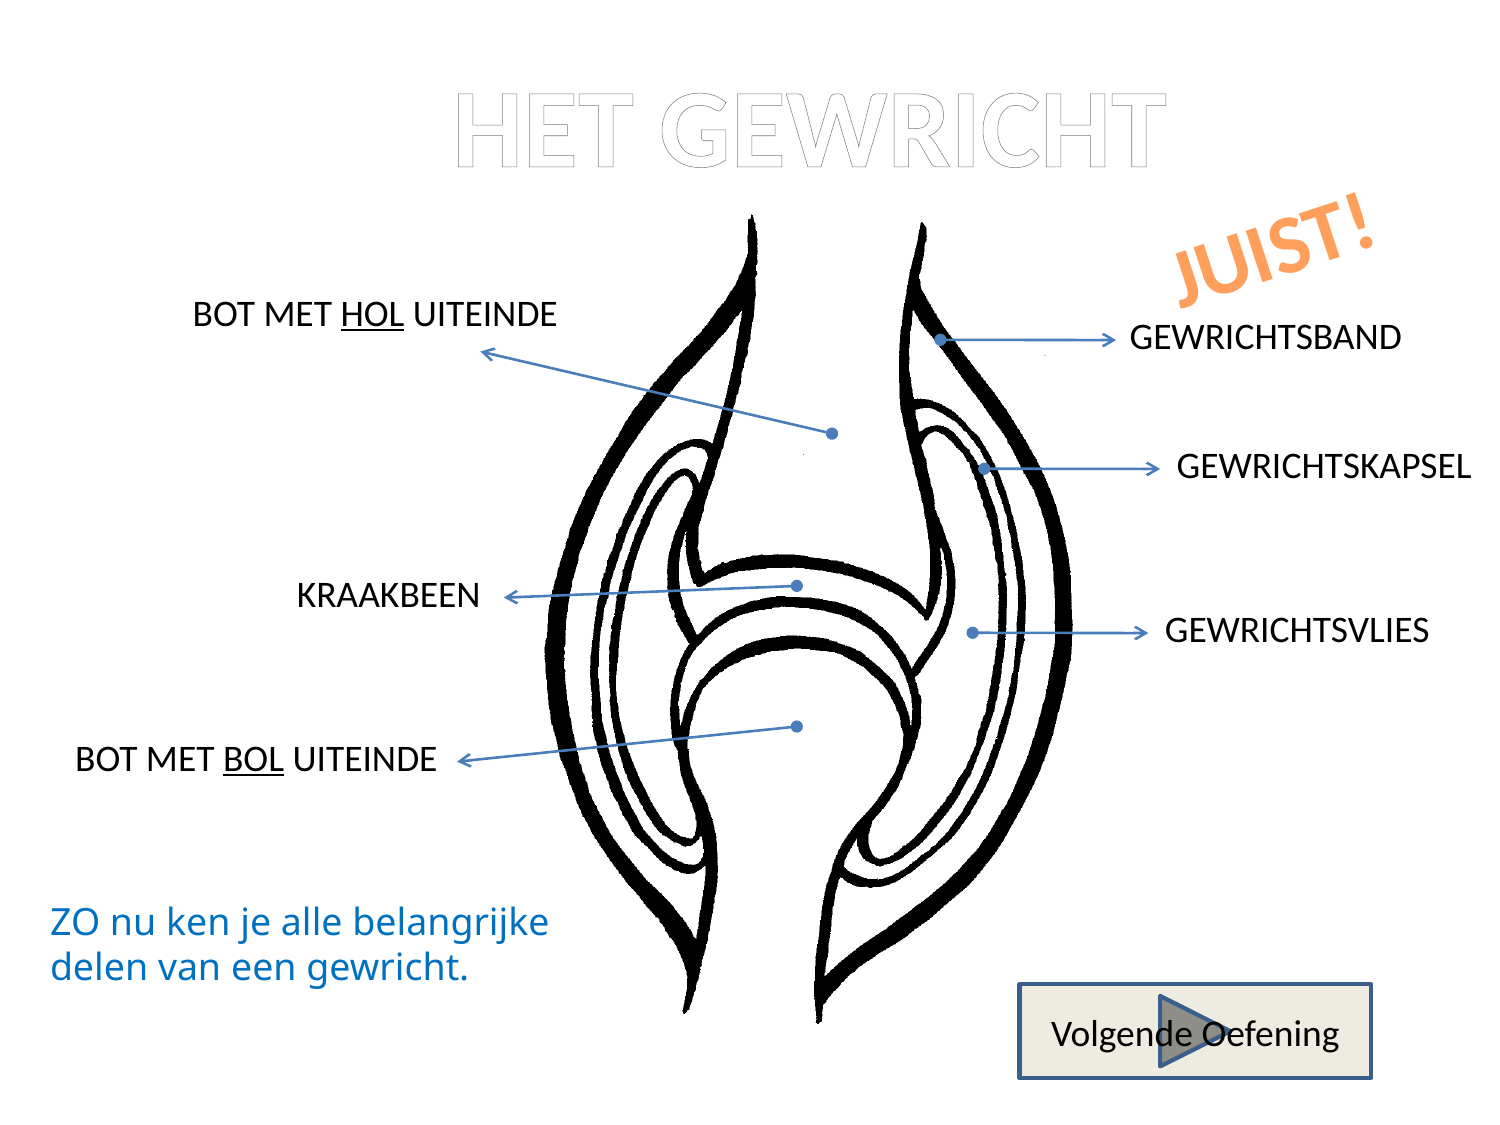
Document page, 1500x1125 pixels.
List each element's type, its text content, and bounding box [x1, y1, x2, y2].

picture [503, 163, 1114, 1067]
text_box BOT MET HOL UITEINDE [177, 281, 498, 341]
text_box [503, 585, 798, 598]
text_box KRAAKBEEN [282, 562, 496, 623]
text_box BOT MET BOL UITEINDE [60, 726, 453, 787]
text_box HET GEWRICHT [437, 46, 1183, 197]
text_box JUIST! [1137, 152, 1403, 304]
text_box GEWRICHTSKAPSEL [1161, 433, 1487, 494]
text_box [456, 726, 798, 762]
text_box GEWRICHTSVLIES [1150, 597, 1445, 658]
text_box ZO nu ken je alle belangrijke delen van een gewricht. [35, 890, 498, 996]
text_box GEWRICHTSBAND [1119, 304, 1418, 365]
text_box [480, 351, 833, 434]
text_box Volgende Oefening [1017, 982, 1373, 1080]
